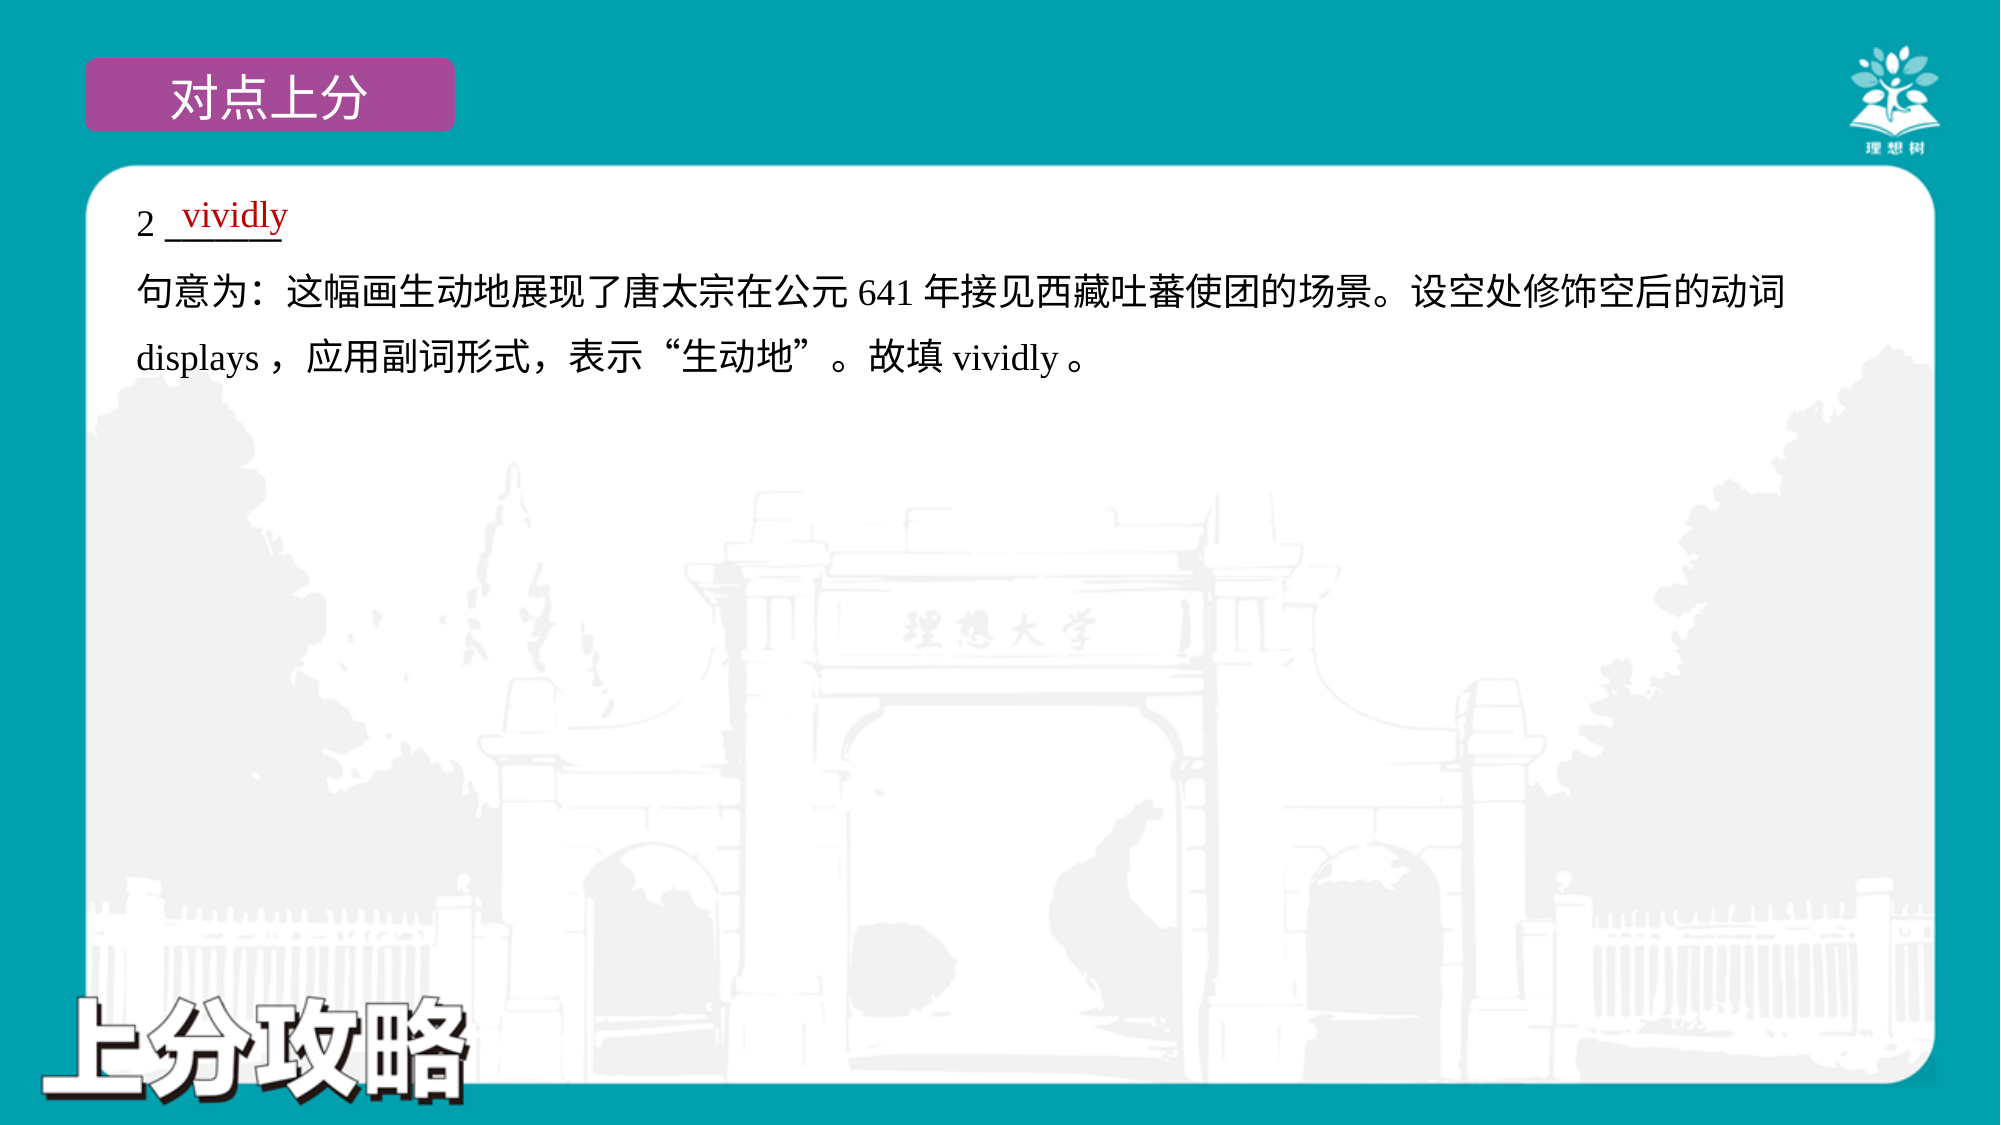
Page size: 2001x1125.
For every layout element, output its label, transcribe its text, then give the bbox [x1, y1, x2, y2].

picture [0, 0, 2000, 1125]
text_box 2 _______ [136, 176, 1865, 237]
text_box 句意为：这幅画生动地展现了唐太宗在公元641年接见西藏吐蕃使团的场景。设空处修饰空后的动词 displays，应用副词形式，表示“生动地”。故填vividly。 [136, 244, 1865, 372]
text_box vividly [168, 168, 303, 228]
